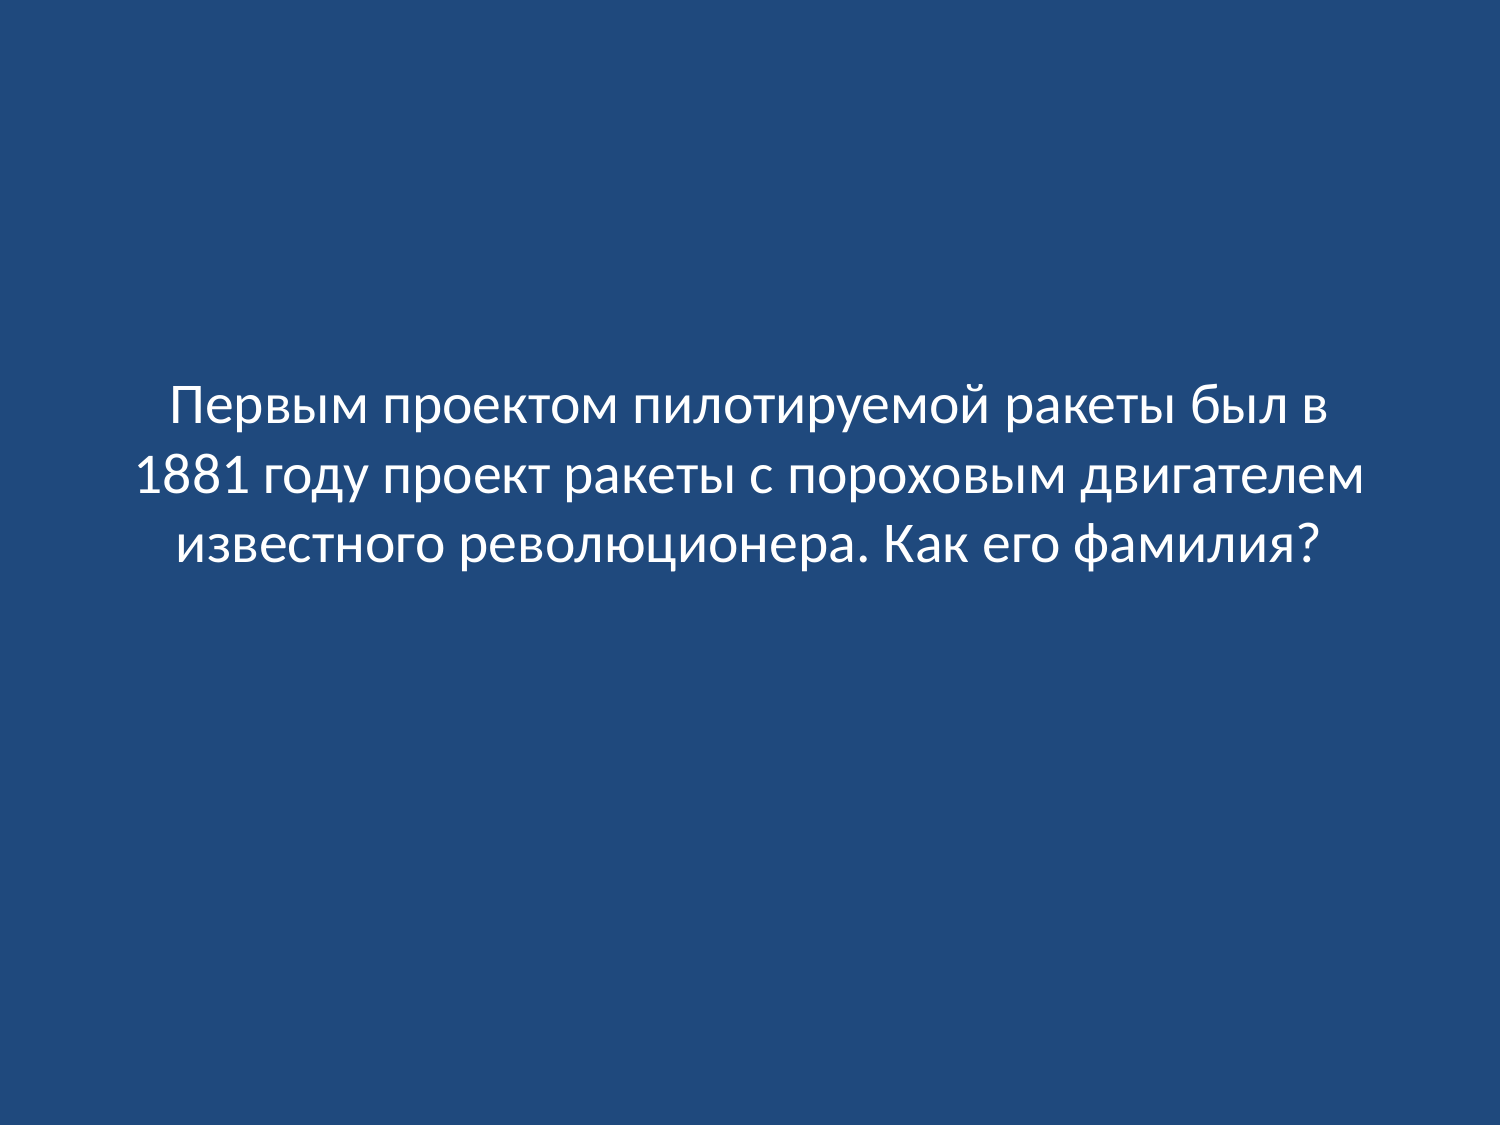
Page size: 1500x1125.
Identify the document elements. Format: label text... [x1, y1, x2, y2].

title Первым проектом пилотируемой ракеты был в 1881 году проект ракеты с пороховым двигателем известного революционера. Как его фамилия? [112, 349, 1388, 591]
